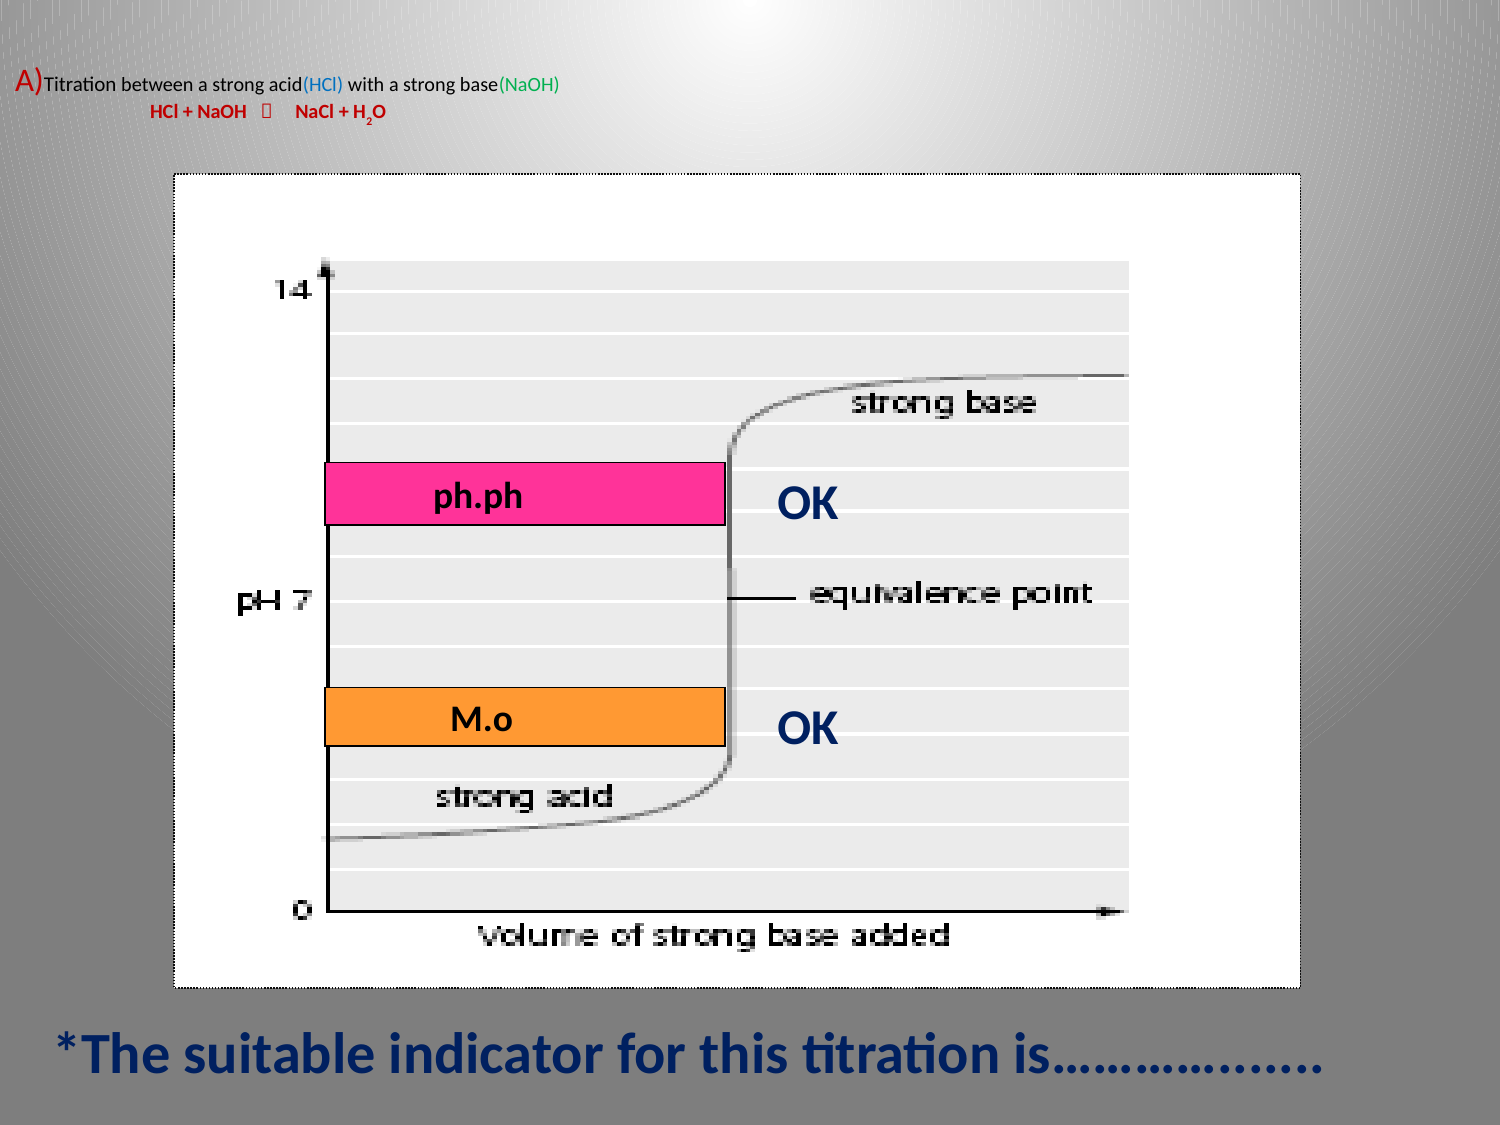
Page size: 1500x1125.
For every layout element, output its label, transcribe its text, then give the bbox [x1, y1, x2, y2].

title A)Titration between a strong acid(HCl) with a strong base(NaOH) HCl + NaOH  NaCl + H2O [0, 50, 1500, 175]
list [174, 174, 1301, 988]
text_box *The suitable indicator for this titration is…………....... [37, 937, 1350, 1093]
